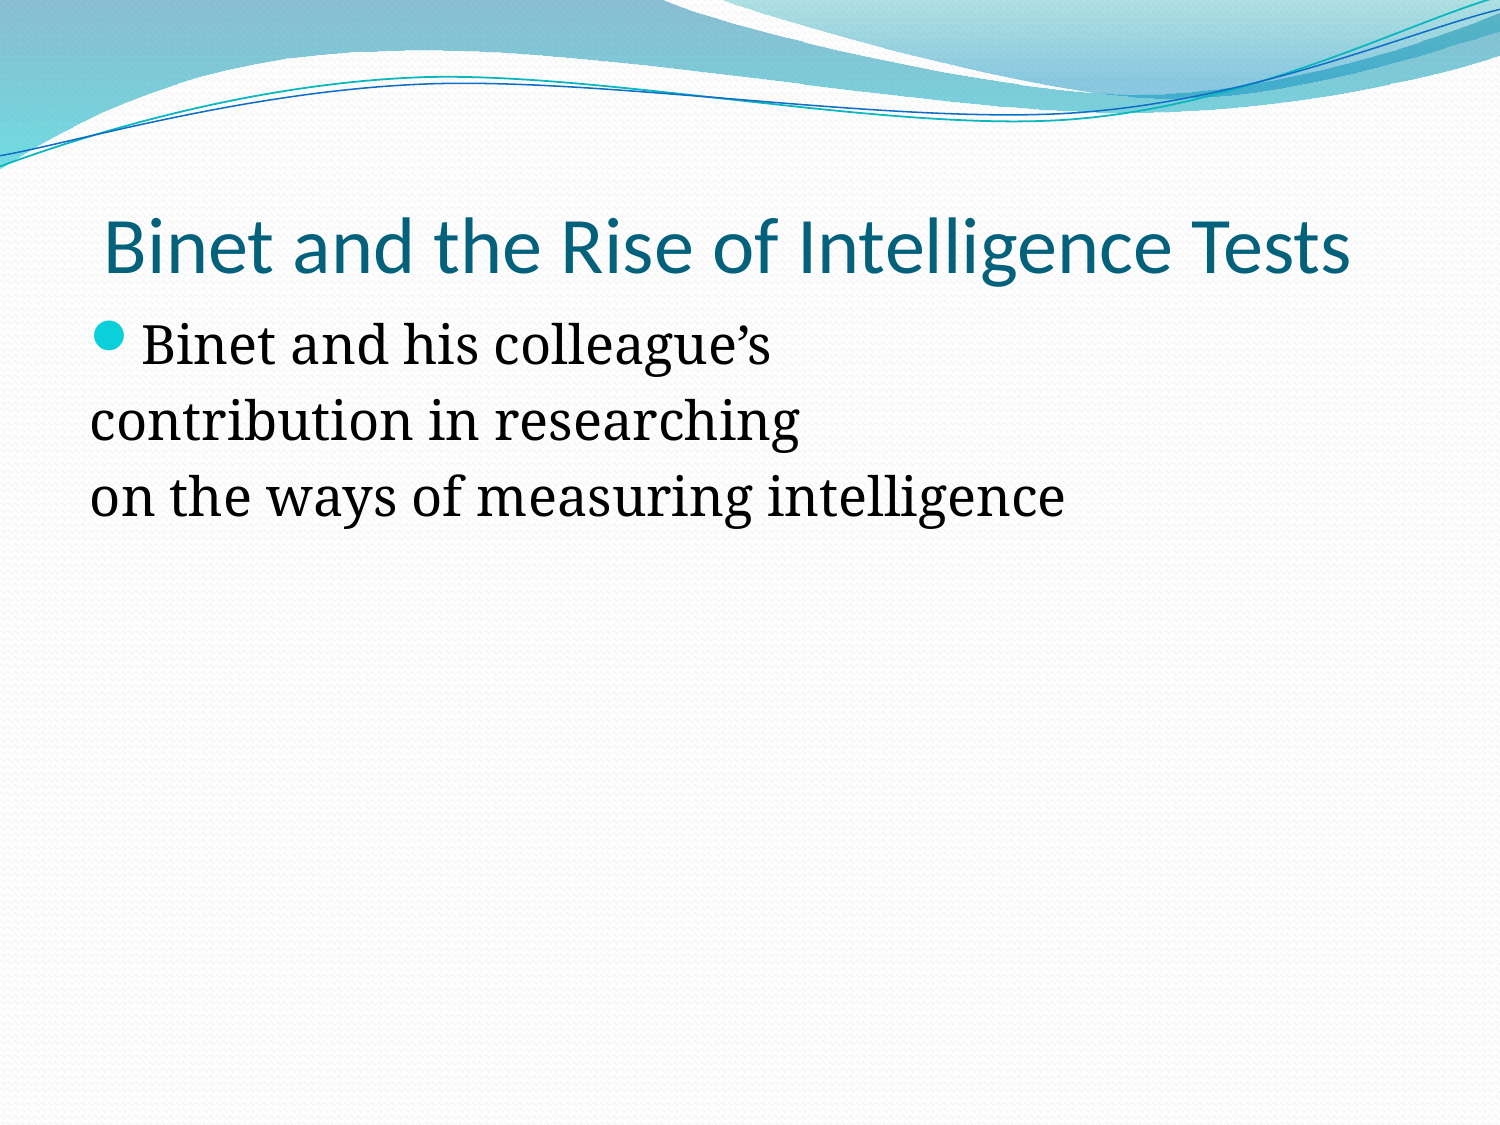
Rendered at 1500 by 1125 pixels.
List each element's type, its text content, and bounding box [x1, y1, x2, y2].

title Binet and the Rise of Intelligence Tests [103, 101, 1454, 290]
list Binet and his colleague’s contribution in researching on the ways of measuring intelligence [75, 303, 1425, 1023]
